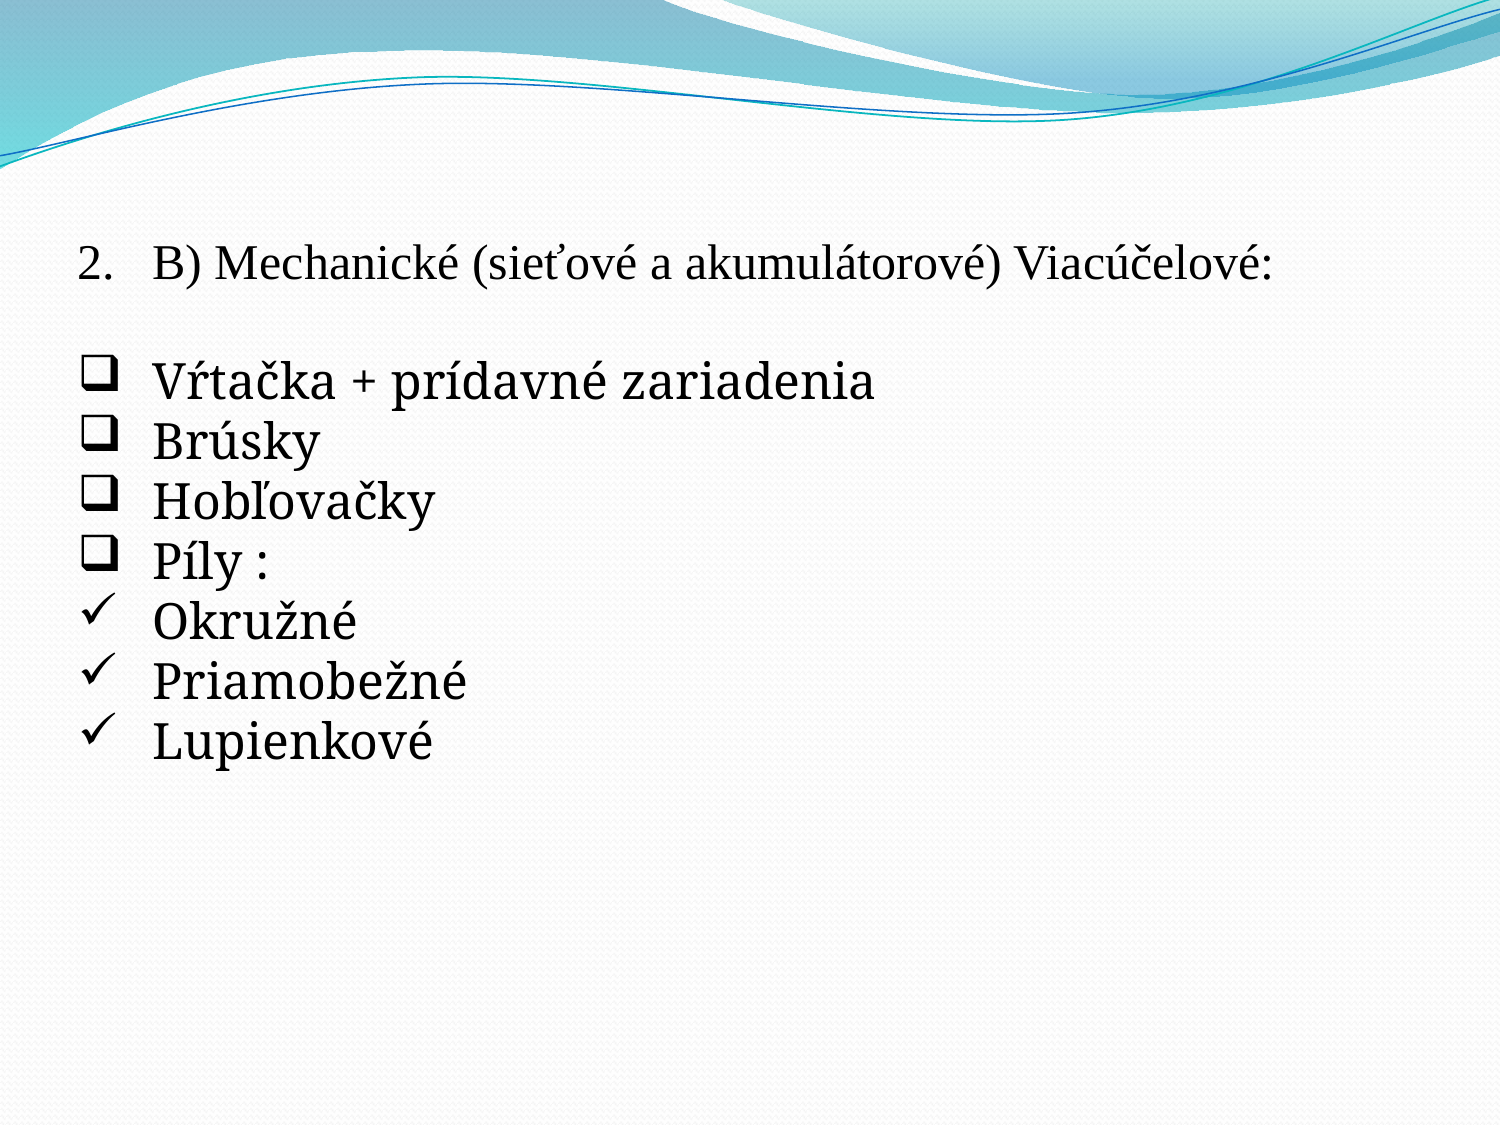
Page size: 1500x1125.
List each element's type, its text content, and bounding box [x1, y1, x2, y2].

text_box B) Mechanické (sieťové a akumulátorové) Viacúčelové: Vŕtačka + prídavné zariadenia Brúsky Hobľovačky Píly : Okružné Priamobežné Lupienkové [63, 222, 1291, 838]
